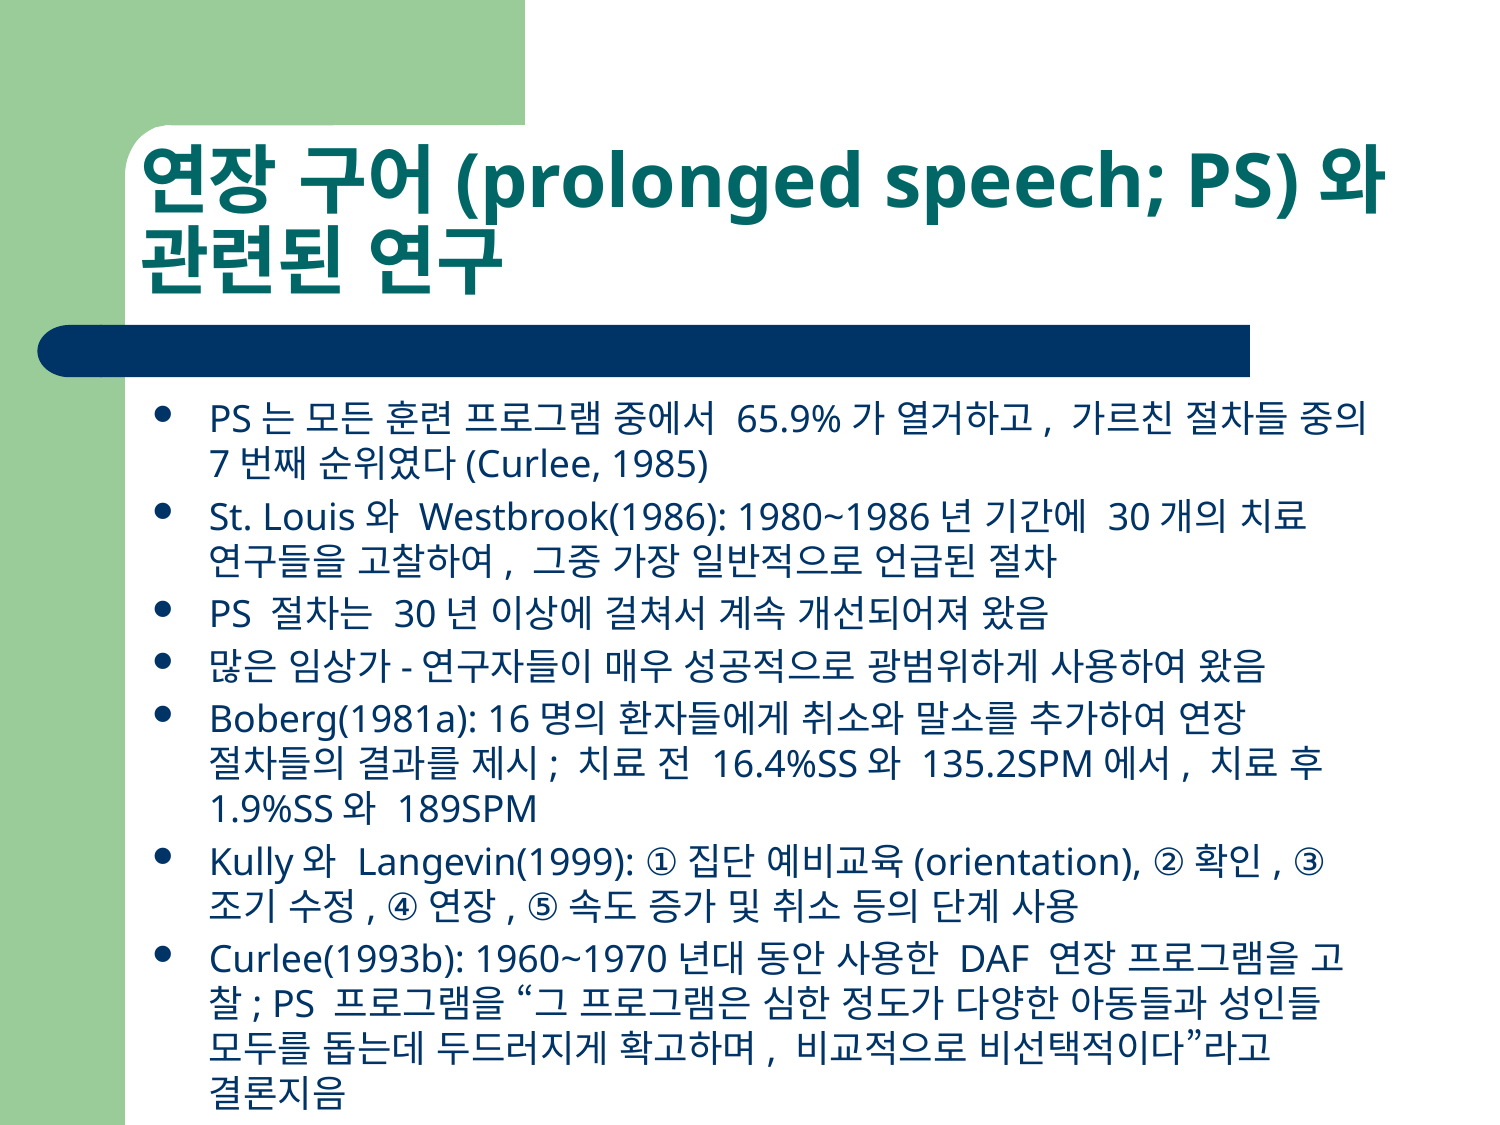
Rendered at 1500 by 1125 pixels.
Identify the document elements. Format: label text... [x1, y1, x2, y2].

title 연장 구어(prolonged speech; PS)와 관련된 연구 [124, 124, 1426, 313]
list PS는 모든 훈련 프로그램 중에서 65.9%가 열거하고, 가르친 절차들 중의 7번째 순위였다(Curlee, 1985) St. Louis와 Westbrook(1986): 1980~1986년 기간에 30개의 치료 연구들을 고찰하여, 그중 가장 일반적으로 언급된 절차 PS 절차는 30년 이상에 걸쳐서 계속 개선되어져 왔음 많은 임상가-연구자들이 매우 성공적으로 광범위하게 사용하여 왔음 Boberg(1981a): 16명의 환자들에게 취소와 말소를 추가하여 연장 절차들의 결과를 제시; 치료 전 16.4%SS와 135.2SPM에서, 치료 후 1.9%SS와 189SPM Kully와 Langevin(1999): ①집단 예비교육(orientation), ②확인, ③조기 수정, ④연장, ⑤속도 증가 및 취소 등의 단계 사용 Curlee(1993b): 1960~1970년대 동안 사용한 DAF 연장 프로그램을 고찰; PS 프로그램을 “그 프로그램은 심한 정도가 다양한 아동들과 성인들 모두를 돕는데 두드러지게 확고하며, 비교적으로 비선택적이다”라고 결론지음 [137, 387, 1400, 999]
